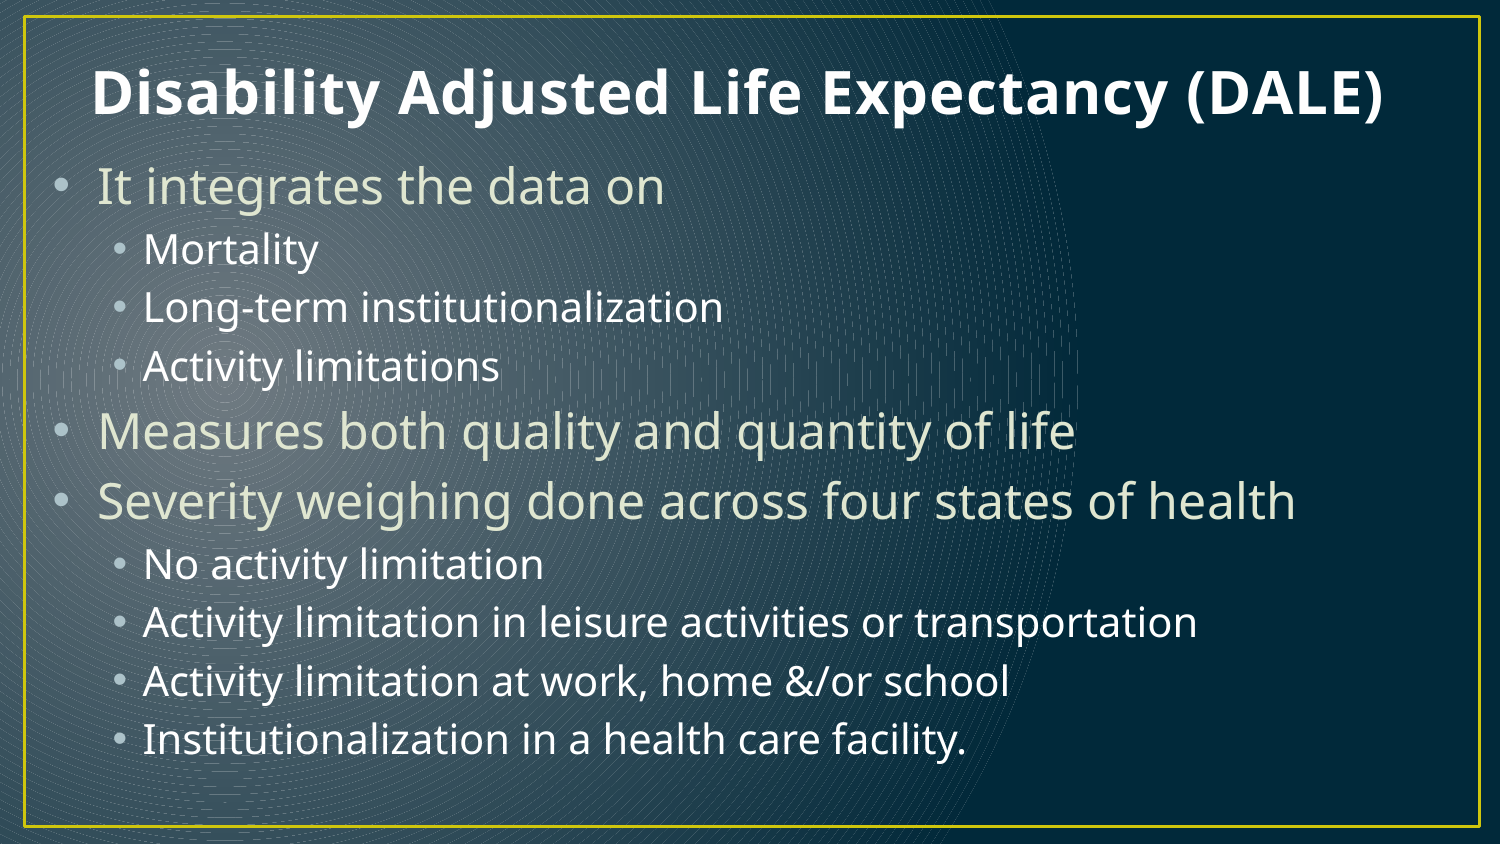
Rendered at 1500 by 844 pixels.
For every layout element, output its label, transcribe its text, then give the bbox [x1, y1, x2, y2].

list It integrates the data on Mortality Long-term institutionalization Activity limitations Measures both quality and quantity of life Severity weighing done across four states of health No activity limitation Activity limitation in leisure activities or transportation Activity limitation at work, home &/or school Institutionalization in a health care facility. [37, 146, 1463, 810]
title Disability Adjusted Life Expectancy (DALE) [75, 33, 1425, 135]
